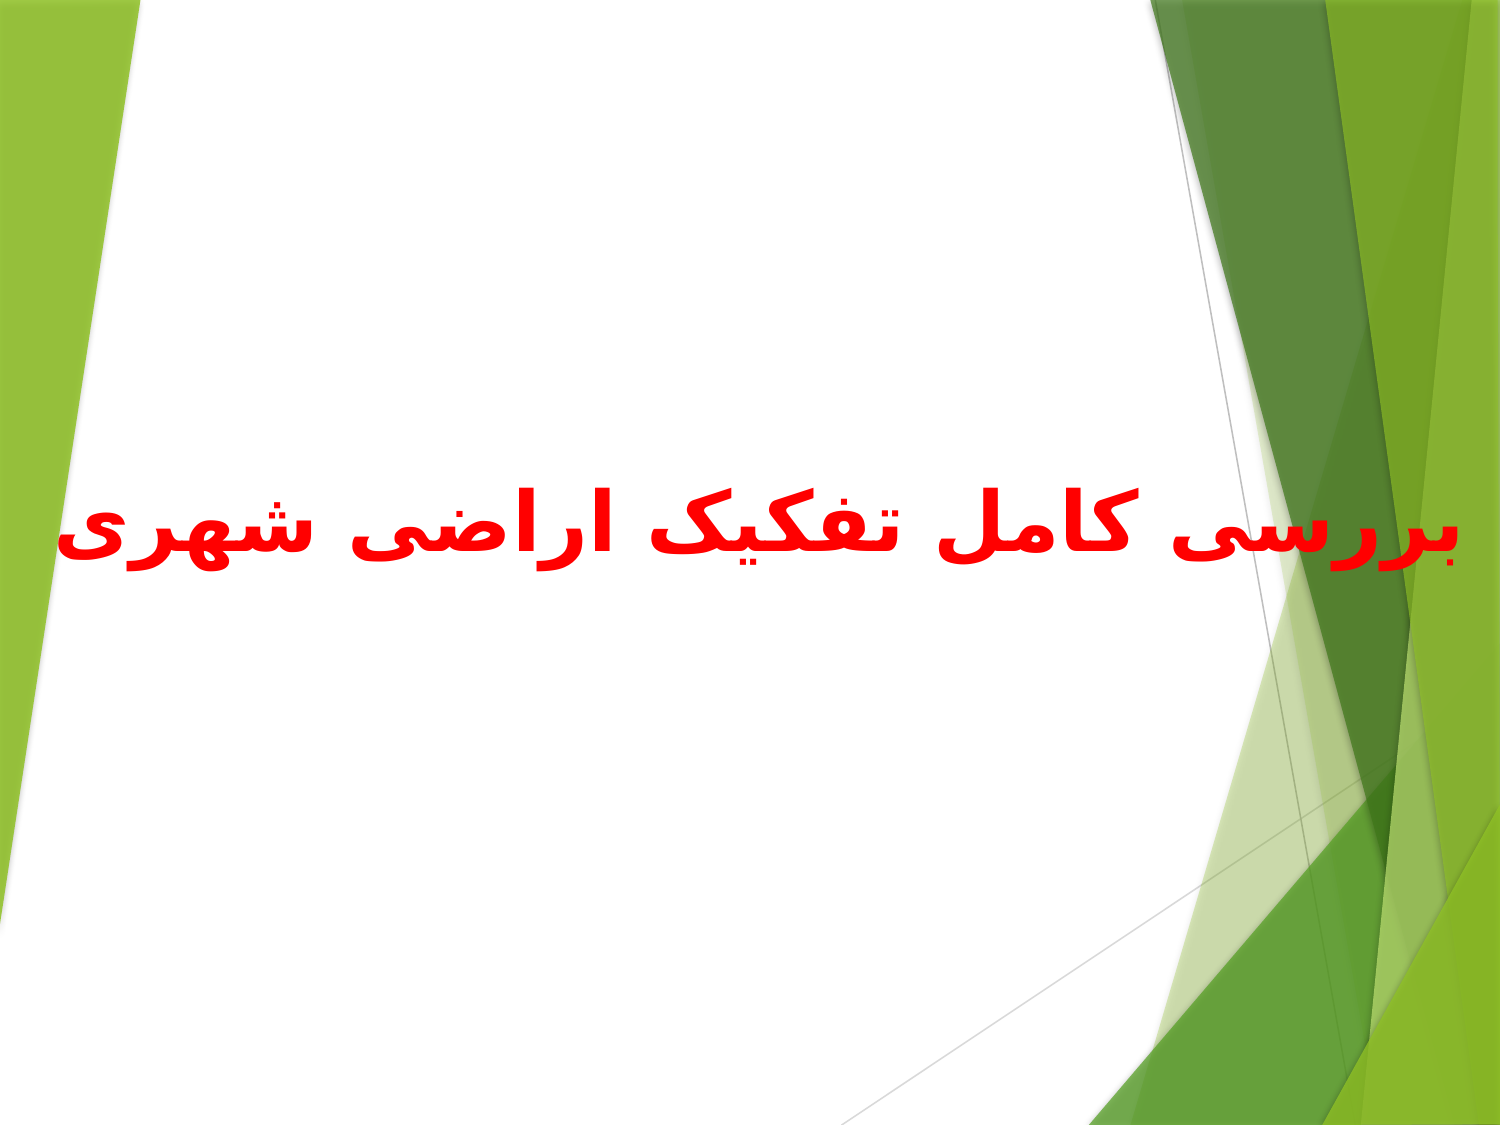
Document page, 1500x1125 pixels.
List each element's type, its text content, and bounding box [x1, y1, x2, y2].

text_box بررسی کامل تفکیک اراضی شهری [39, 461, 1481, 576]
